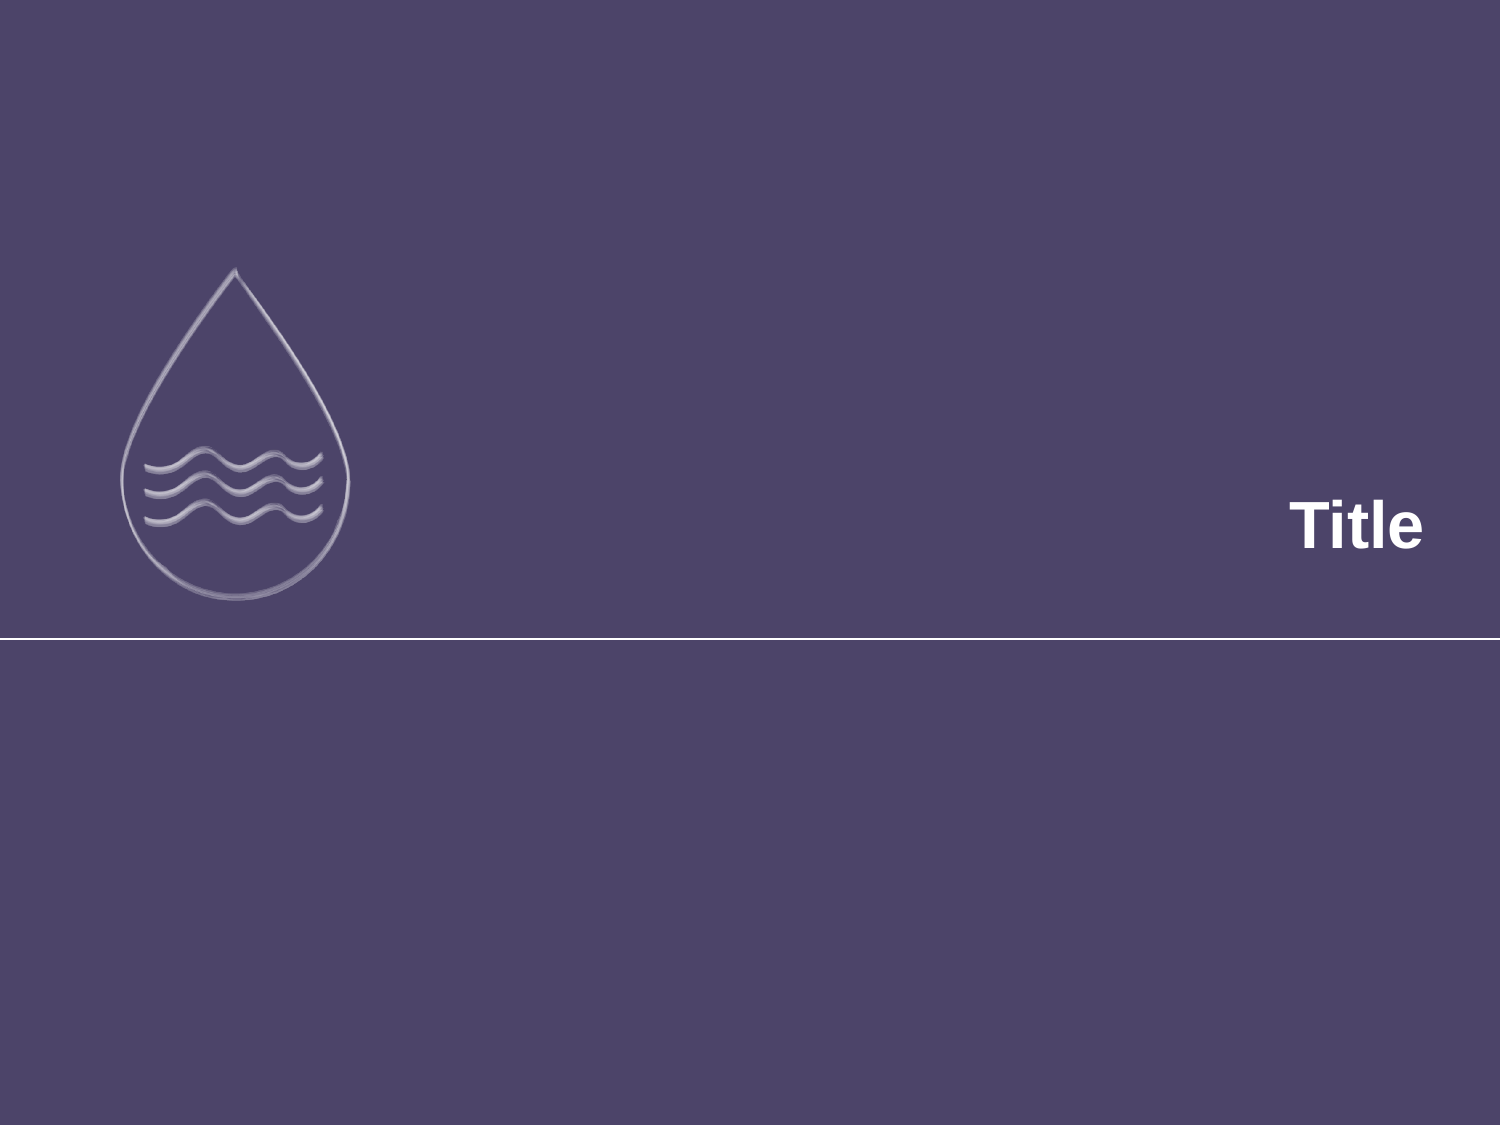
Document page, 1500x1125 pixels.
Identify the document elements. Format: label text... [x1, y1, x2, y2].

picture [120, 267, 351, 601]
title Title [447, 292, 1425, 563]
